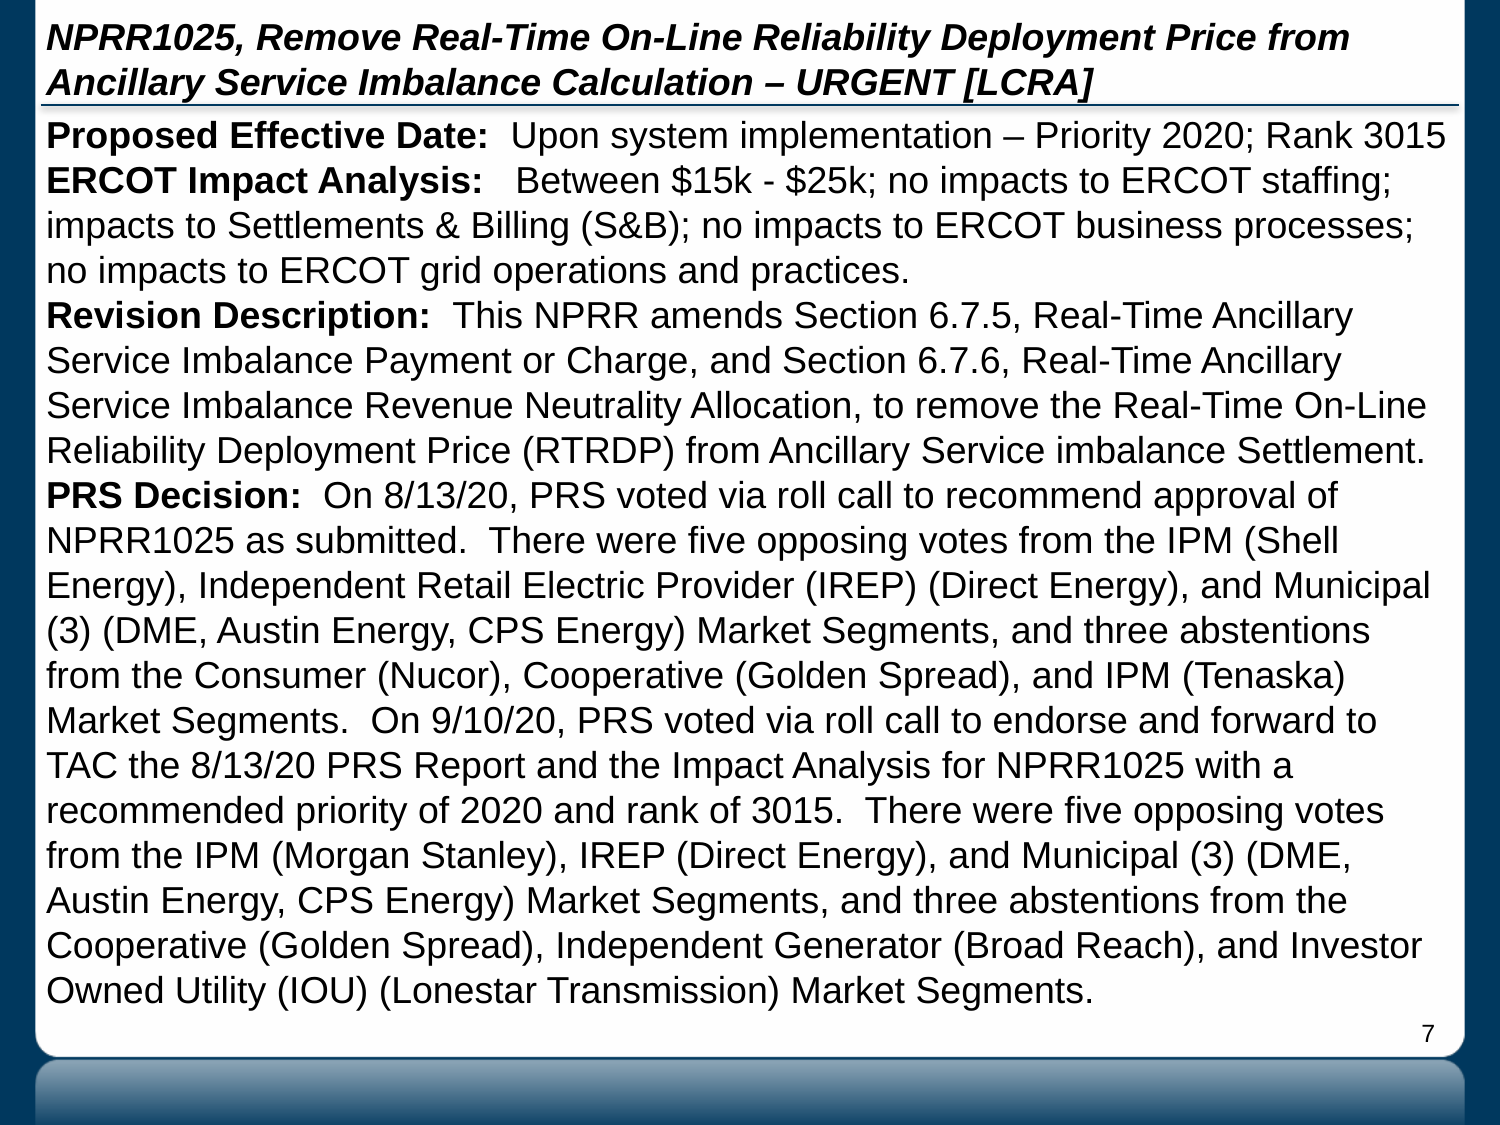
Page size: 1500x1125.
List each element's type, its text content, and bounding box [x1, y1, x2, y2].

text_box Proposed Effective Date: Upon system implementation – Priority 2020; Rank 3015 ERCOT Impact Analysis: Between $15k - $25k; no impacts to ERCOT staffing; impacts to Settlements & Billing (S&B); no impacts to ERCOT business processes; no impacts to ERCOT grid operations and practices. Revision Description: This NPRR amends Section 6.7.5, Real-Time Ancillary Service Imbalance Payment or Charge, and Section 6.7.6, Real-Time Ancillary Service Imbalance Revenue Neutrality Allocation, to remove the Real-Time On-Line Reliability Deployment Price (RTRDP) from Ancillary Service imbalance Settlement. PRS Decision: On 8/13/20, PRS voted via roll call to recommend approval of NPRR1025 as submitted. There were five opposing votes from the IPM (Shell Energy), Independent Retail Electric Provider (IREP) (Direct Energy), and Municipal (3) (DME, Austin Energy, CPS Energy) Market Segments, and three abstentions from the Consumer (Nucor), Cooperative (Golden Spread), and IPM (Tenaska) Market Segments. On 9/10/20, PRS voted via roll call to endorse and forward to TAC the 8/13/20 PRS Report and the Impact Analysis for NPRR1025 with a recommended priority of 2020 and rank of 3015. There were five opposing votes from the IPM (Morgan Stanley), IREP (Direct Energy), and Municipal (3) (DME, Austin Energy, CPS Energy) Market Segments, and three abstentions from the Cooperative (Golden Spread), Independent Generator (Broad Reach), and Investor Owned Utility (IOU) (Lonestar Transmission) Market Segments. [31, 103, 1464, 1019]
picture [35, 0, 1465, 1125]
title NPRR1025, Remove Real-Time On-Line Reliability Deployment Price from Ancillary Service Imbalance Calculation – URGENT [LCRA] [31, 20, 1464, 97]
